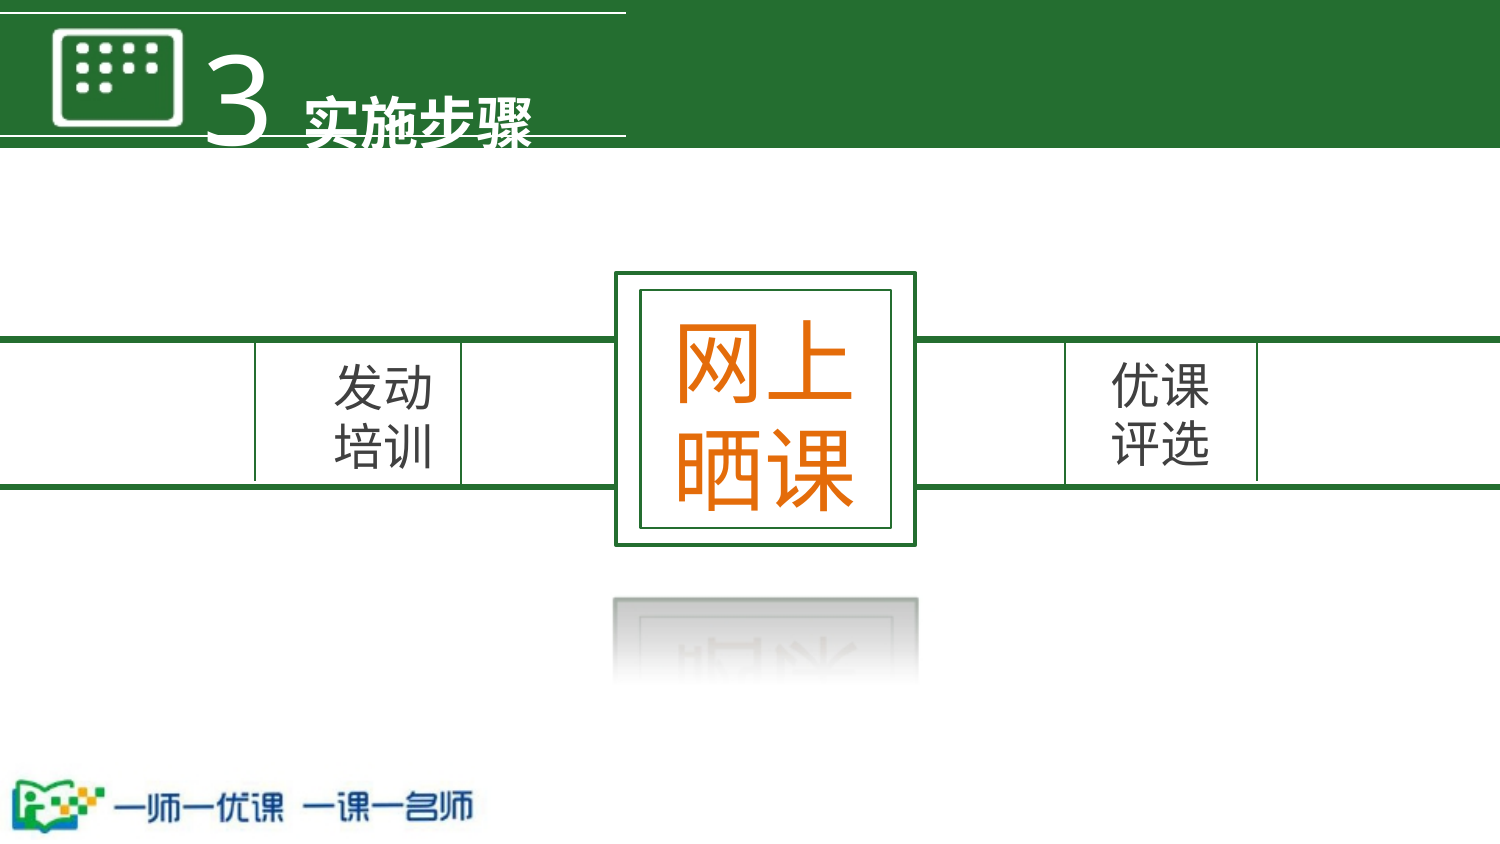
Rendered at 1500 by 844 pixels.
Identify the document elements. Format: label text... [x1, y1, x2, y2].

picture [0, 762, 492, 840]
text_box 3 实施步骤 [202, 8, 536, 179]
text_box [614, 271, 917, 547]
text_box 发动 培训 [333, 352, 434, 483]
picture [610, 568, 944, 844]
text_box [638, 288, 893, 530]
picture [49, 26, 186, 130]
text_box 优课 评选 [1110, 350, 1211, 481]
text_box 网上 晒课 [672, 295, 857, 531]
text_box [0, 0, 1500, 150]
